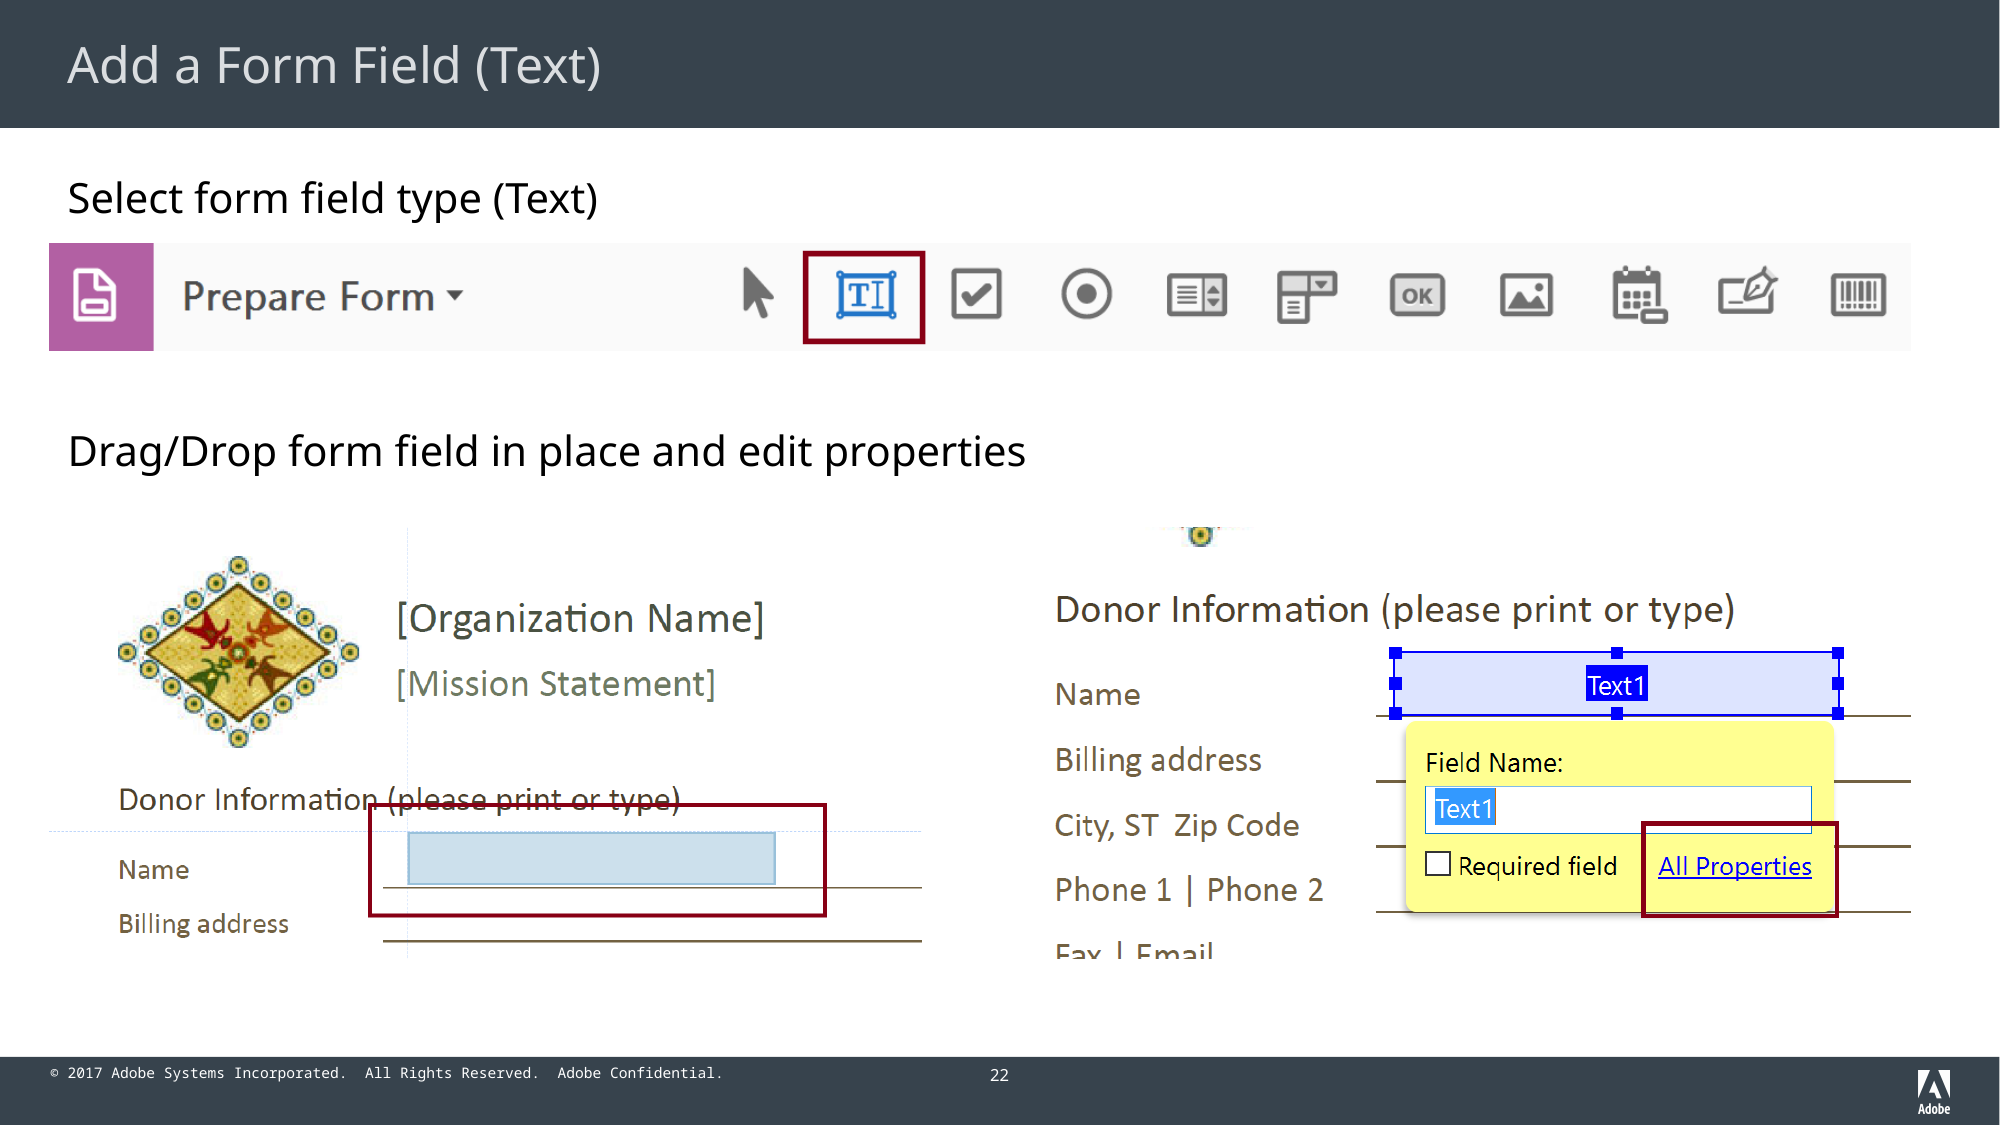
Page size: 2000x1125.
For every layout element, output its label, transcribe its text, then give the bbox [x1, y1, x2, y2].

slide_number 22 [916, 1062, 1083, 1091]
picture [49, 527, 922, 959]
picture [1012, 527, 1912, 959]
picture [49, 243, 1912, 351]
list Select form field type (Text) [49, 162, 1950, 234]
picture [1918, 1070, 1950, 1114]
text_box Drag/Drop form field in place and edit properties [49, 415, 1950, 487]
title Add a Form Field (Text) [49, 30, 1950, 98]
